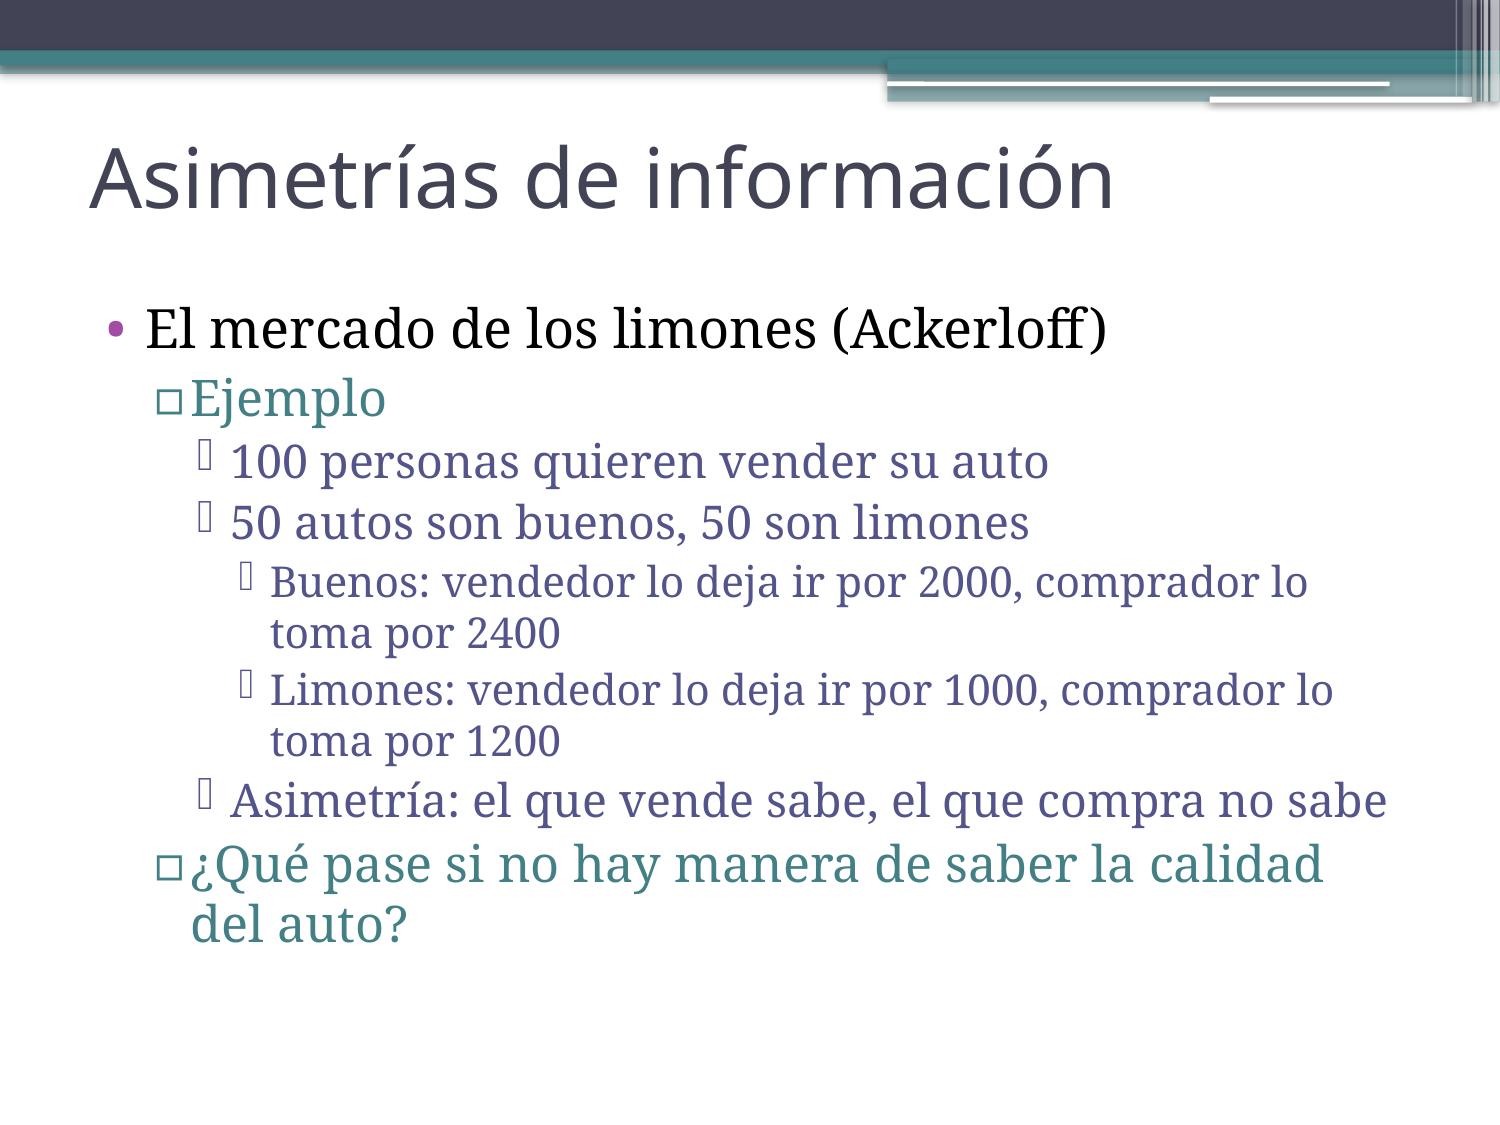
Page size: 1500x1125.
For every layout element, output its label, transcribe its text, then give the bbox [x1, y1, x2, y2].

list El mercado de los limones (Ackerloff) Ejemplo 100 personas quieren vender su auto 50 autos son buenos, 50 son limones Buenos: vendedor lo deja ir por 2000, comprador lo toma por 2400 Limones: vendedor lo deja ir por 1000, comprador lo toma por 1200 Asimetría: el que vende sabe, el que compra no sabe ¿Qué pase si no hay manera de saber la calidad del auto? [75, 287, 1425, 1004]
title Asimetrías de información [75, 87, 1425, 263]
